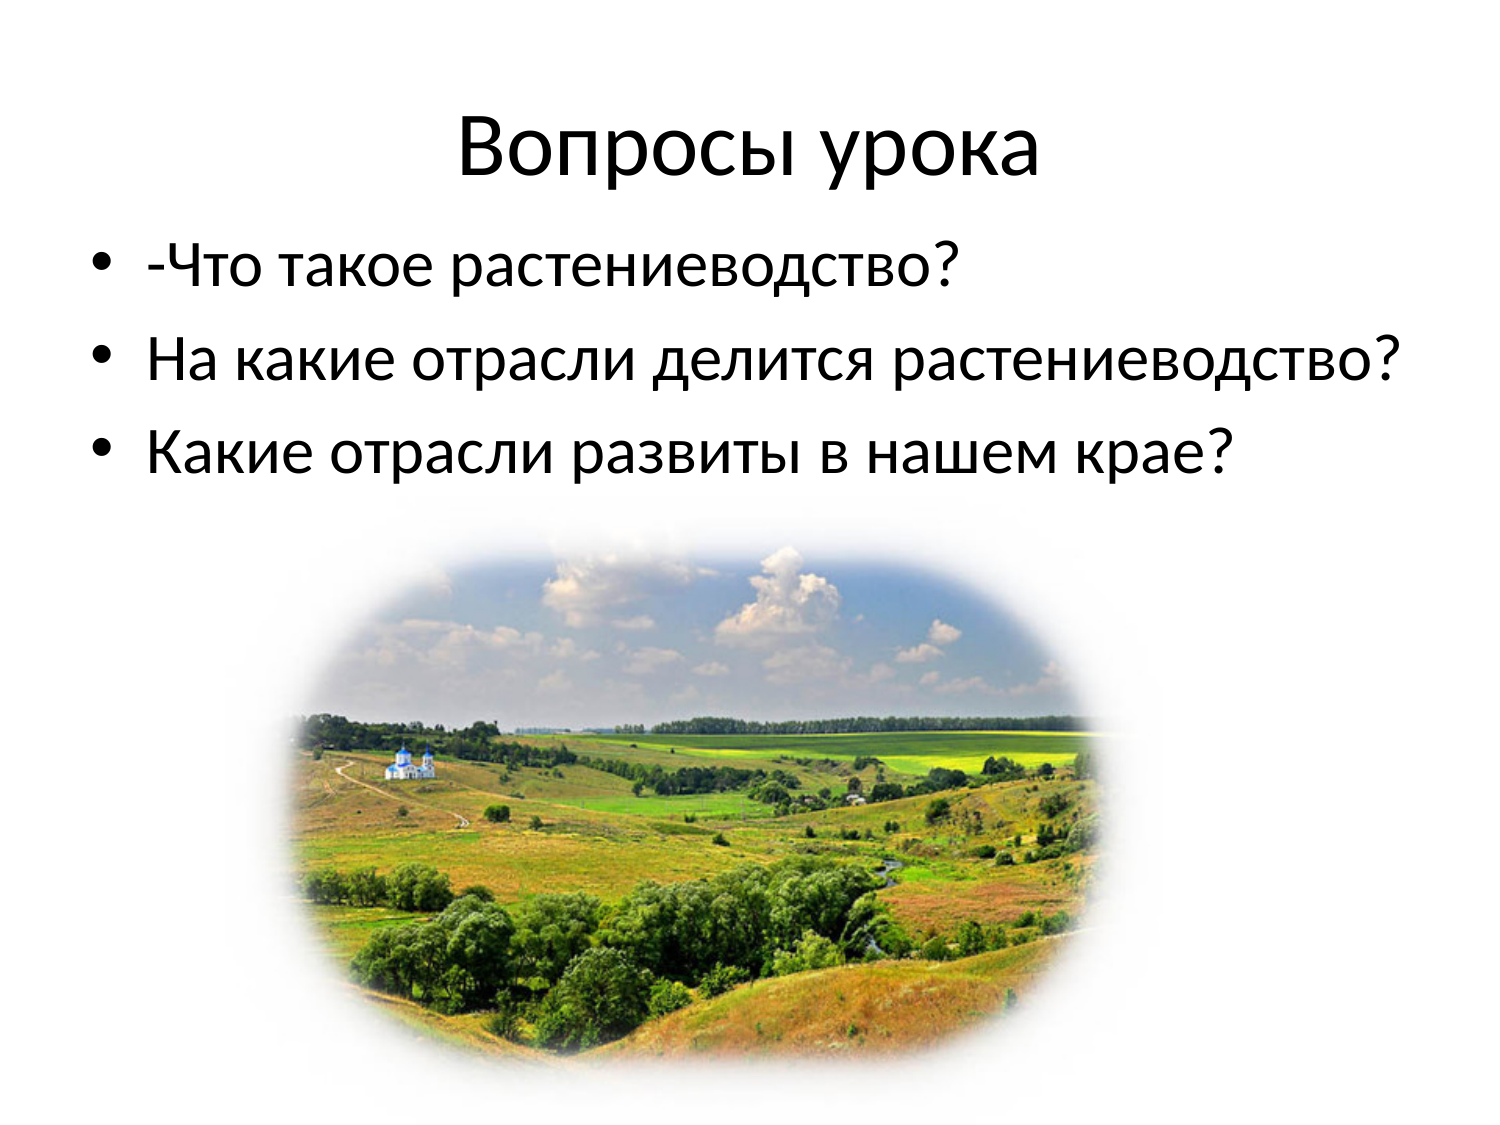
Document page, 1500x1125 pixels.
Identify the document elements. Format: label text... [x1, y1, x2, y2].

title Вопросы урока [75, 45, 1425, 212]
picture [224, 496, 1163, 1125]
list -Что такое растениеводство? На какие отрасли делится растениеводство? Какие отрасли развиты в нашем крае? [75, 212, 1425, 955]
